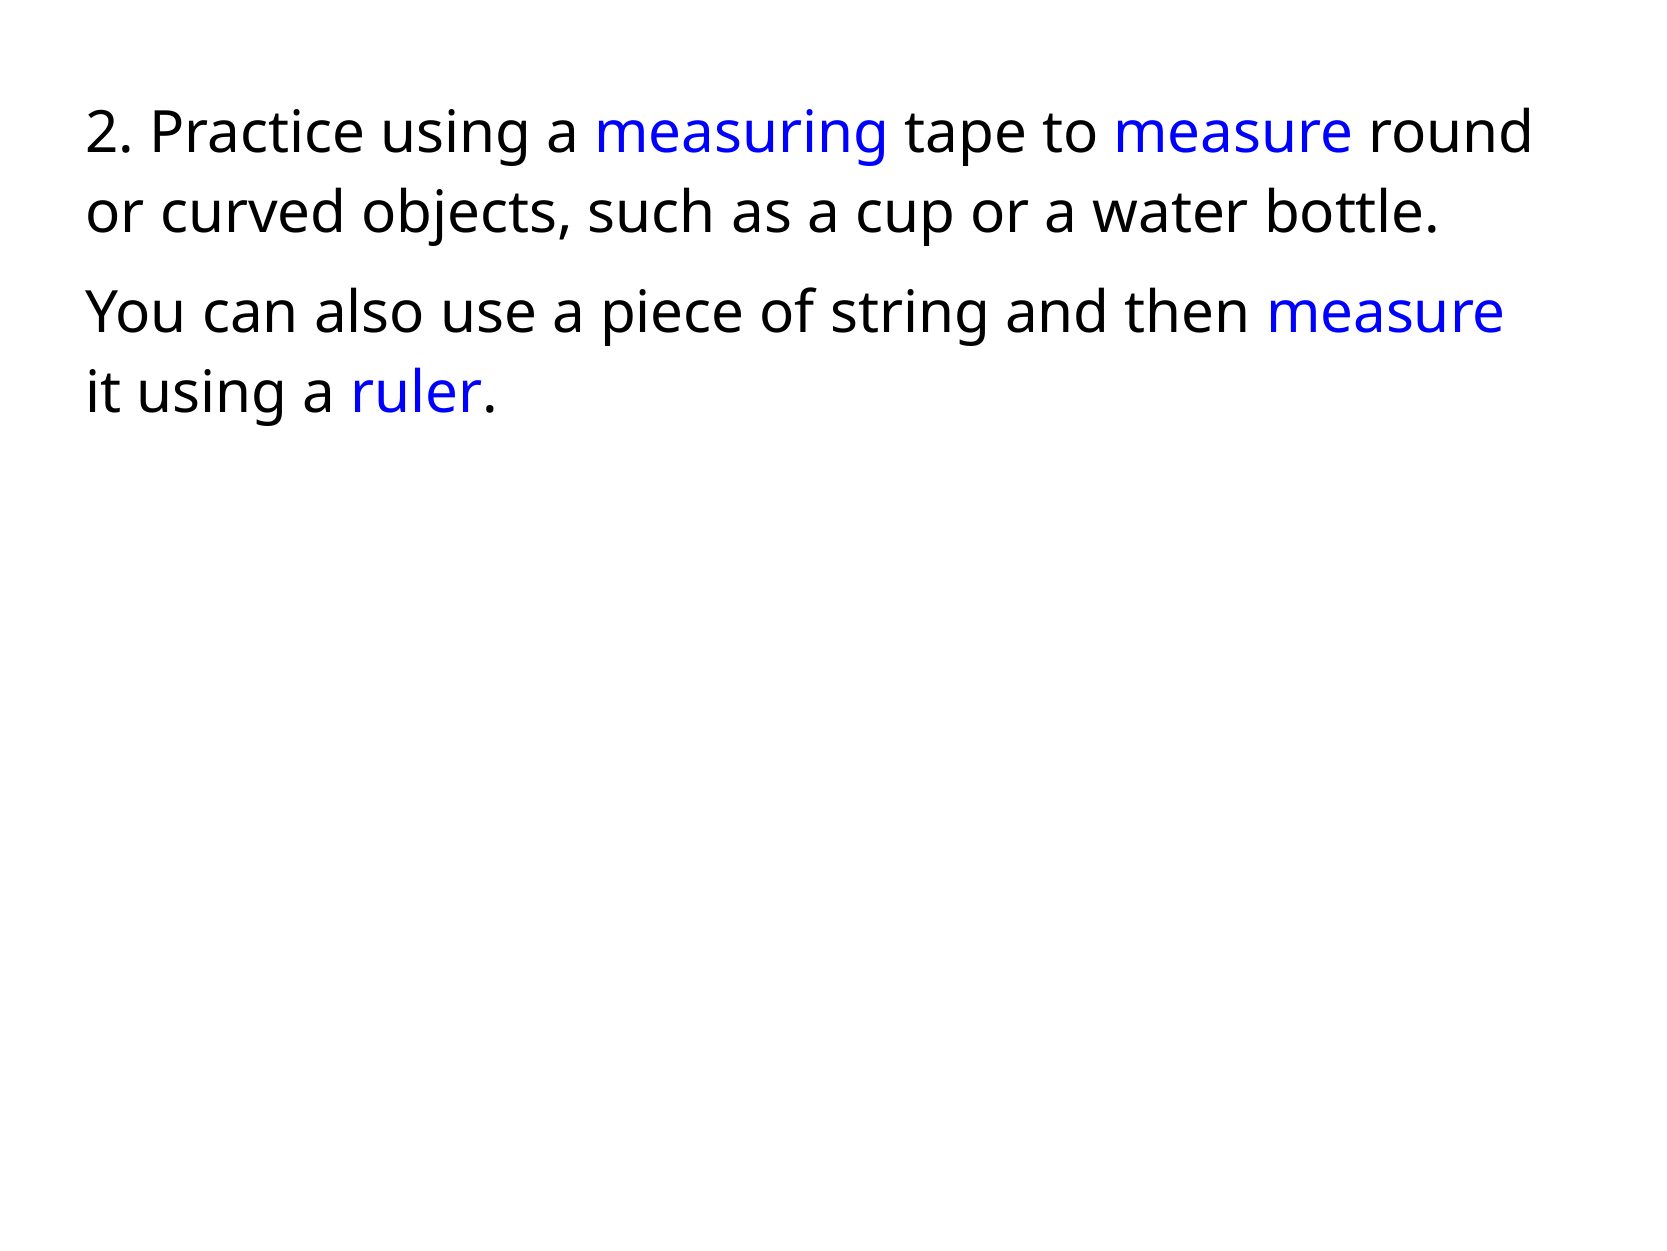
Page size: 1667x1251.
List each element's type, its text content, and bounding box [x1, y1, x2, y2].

text_box 2. Practice using a measuring tape to measure round or curved objects, such as a cup or a water bottle. You can also use a piece of string and then measure it using a ruler. [70, 77, 1643, 432]
